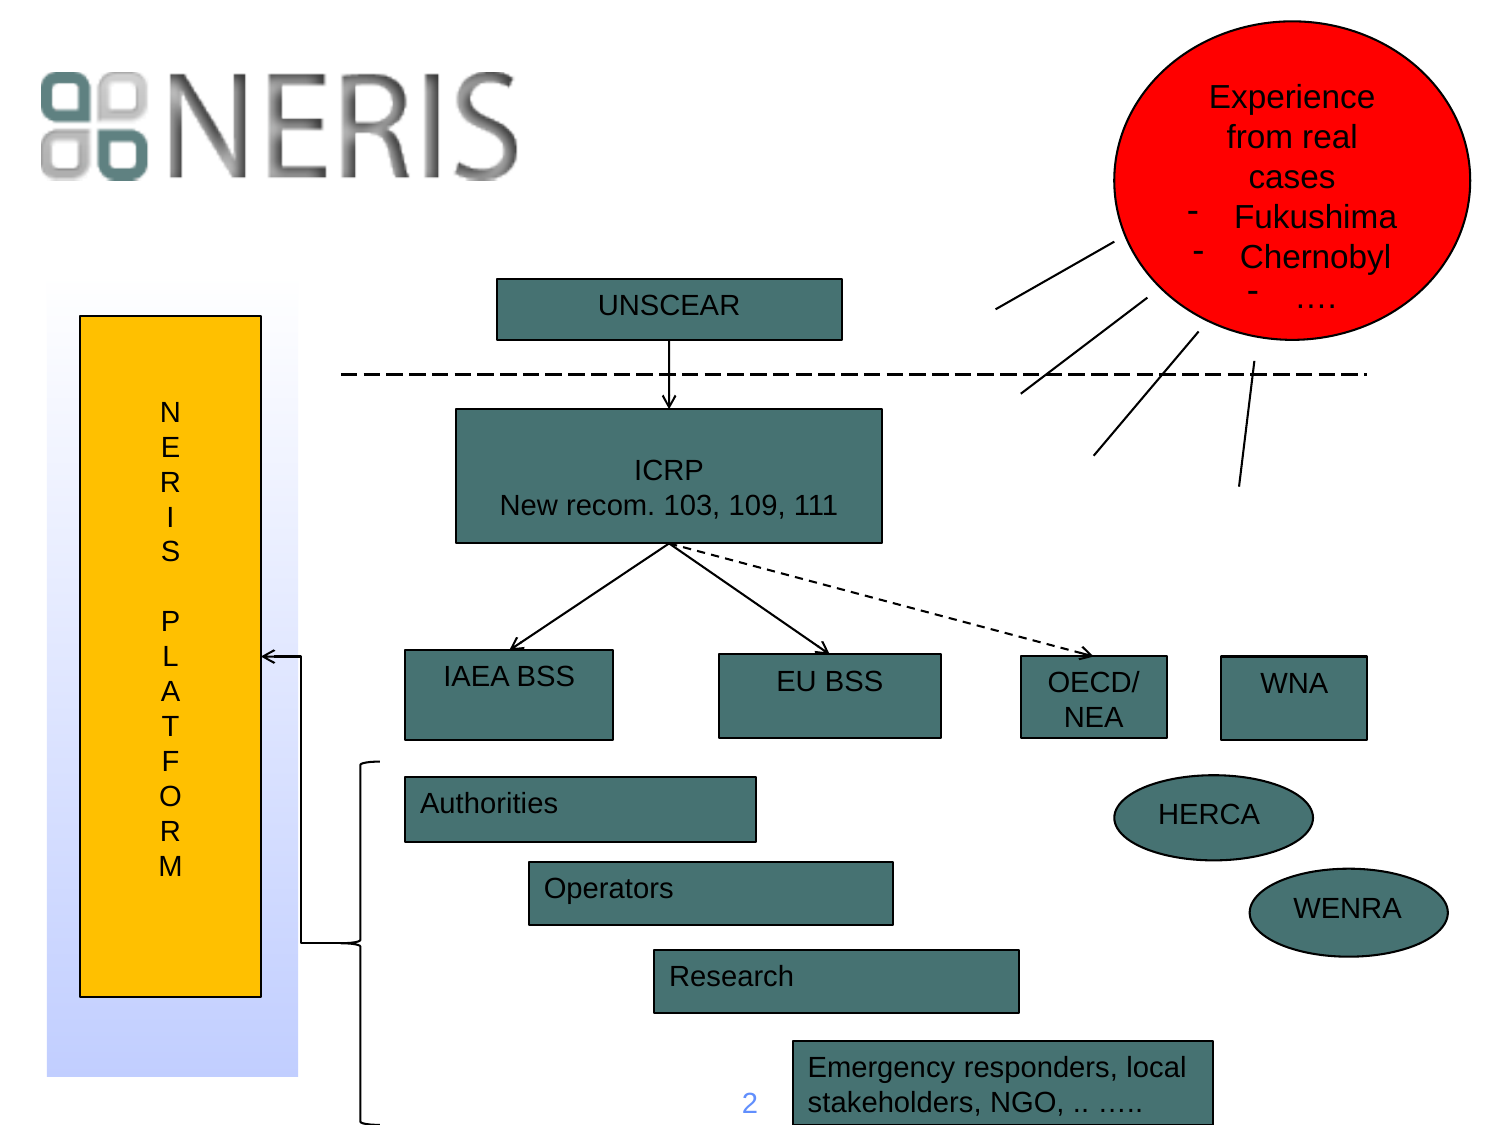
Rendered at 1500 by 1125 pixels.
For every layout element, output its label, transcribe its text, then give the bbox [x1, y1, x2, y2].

text_box OECD/ NEA [1020, 656, 1167, 738]
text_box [1093, 331, 1199, 456]
text_box [2, 0, 548, 242]
text_box [345, 761, 380, 1076]
text_box Emergency responders, local stakeholders, NGO, .. ….. [792, 1040, 1214, 1076]
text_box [995, 241, 1115, 310]
text_box N E R I S P L A T F O R M [79, 315, 261, 998]
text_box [668, 543, 1094, 657]
text_box Operators [528, 862, 894, 926]
text_box EU BSS [718, 666, 941, 738]
text_box Research [654, 950, 1019, 1014]
text_box IAEA BSS [405, 650, 614, 740]
text_box WNA [1221, 656, 1368, 740]
text_box UNSCEAR [496, 278, 842, 340]
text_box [260, 656, 342, 944]
text_box HERCA [1114, 775, 1314, 861]
slide_number 2 [0, 1076, 1500, 1124]
text_box Authorities [405, 777, 756, 842]
text_box Experience from real cases Fukushima Chernobyl …. [1114, 21, 1471, 340]
picture [41, 71, 530, 181]
text_box ICRP New recom. 103, 109, 111 [455, 409, 883, 544]
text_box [1020, 297, 1148, 394]
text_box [1238, 360, 1255, 487]
text_box WENRA [1249, 868, 1448, 957]
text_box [509, 543, 665, 651]
